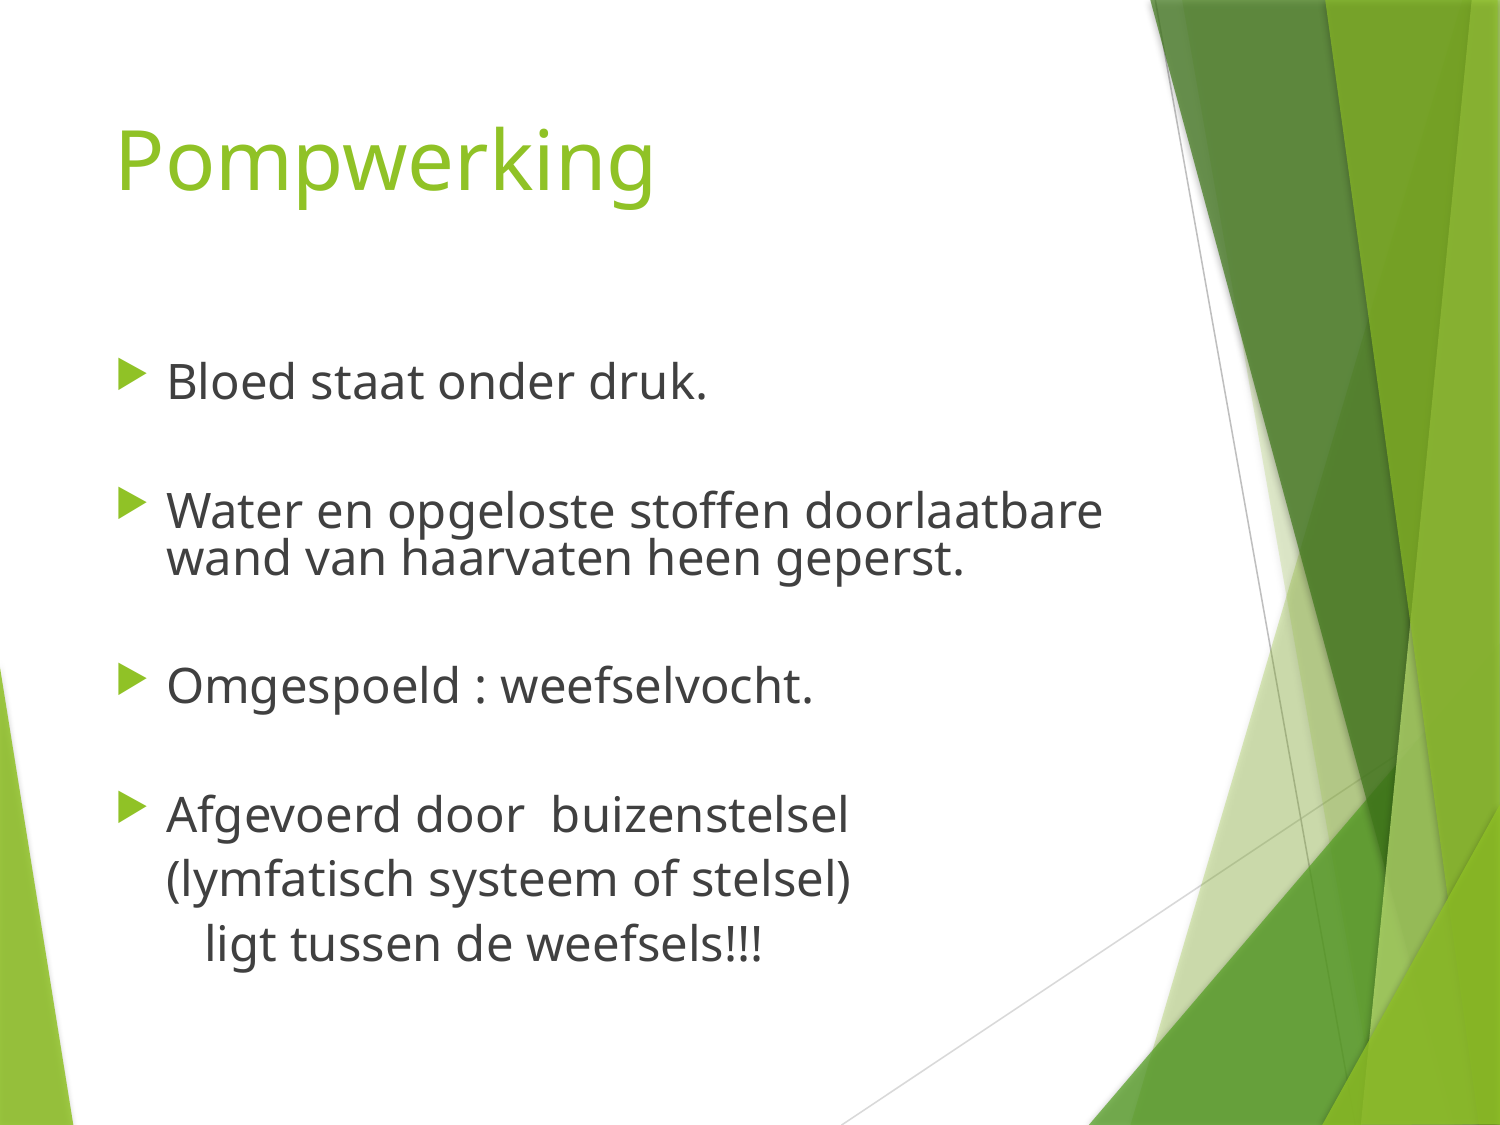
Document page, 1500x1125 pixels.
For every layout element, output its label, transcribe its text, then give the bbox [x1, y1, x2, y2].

title Pompwerking [99, 99, 1142, 317]
list Bloed staat onder druk. Water en opgeloste stoffen doorlaatbare wand van haarvaten heen geperst. Omgespoeld : weefselvocht. Afgevoerd door buizenstelsel (lymfatisch systeem of stelsel) ligt tussen de weefsels!!! [99, 354, 1142, 992]
